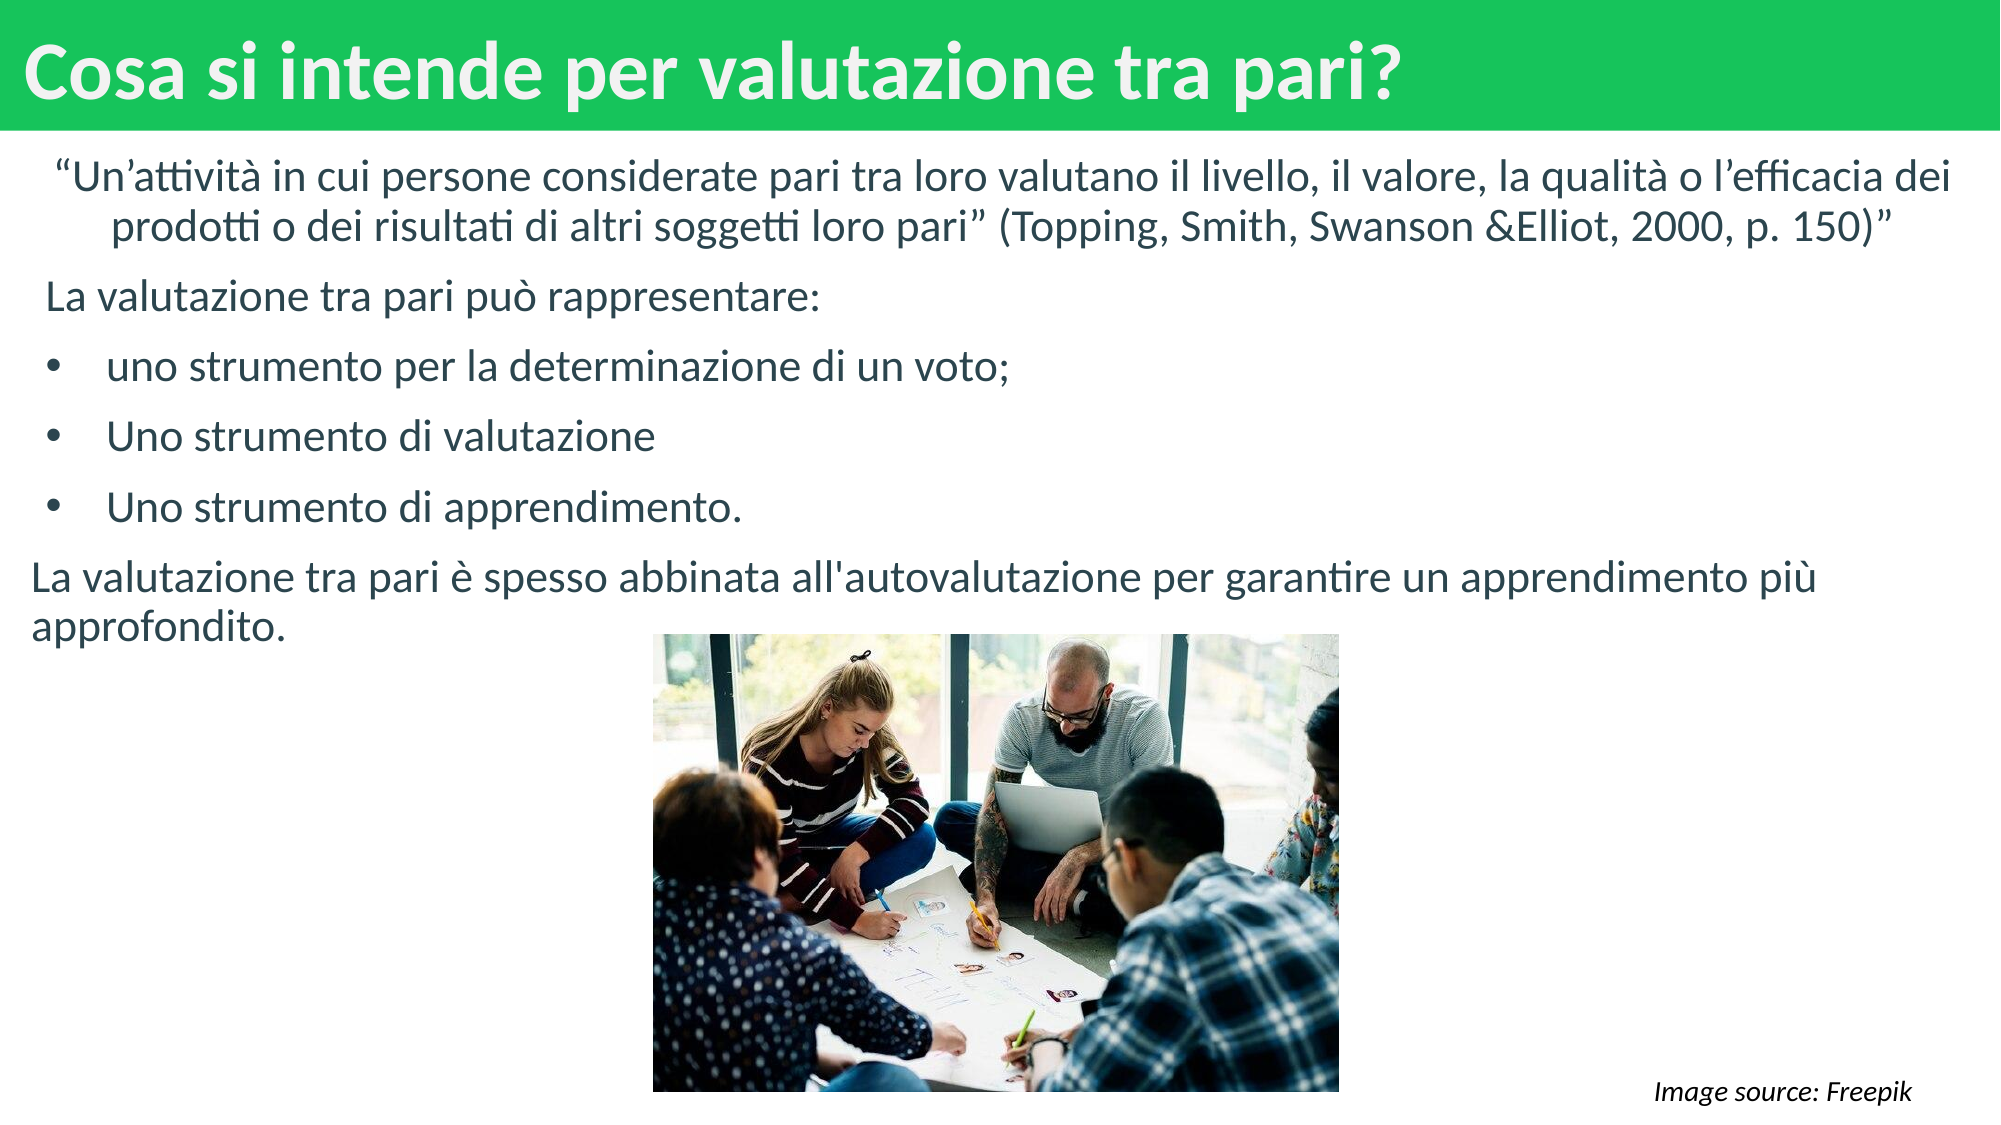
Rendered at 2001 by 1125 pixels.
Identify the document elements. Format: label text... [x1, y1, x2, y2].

text_box Image source: Freepik [1566, 1057, 2000, 1114]
picture [653, 634, 1339, 1093]
list “Un’attività in cui persone considerate pari tra loro valutano il livello, il valore, la qualità o l’efficacia dei prodotti o dei risultati di altri soggetti loro pari” (Topping, Smith, Swanson &Elliot, 2000, p. 150)” La valutazione tra pari può rappresentare: uno strumento per la determinazione di un voto; Uno strumento di valutazione Uno strumento di apprendimento. La valutazione tra pari è spesso abbinata all'autovalutazione per garantire un apprendimento più approfondito. [16, 144, 1976, 1108]
title Cosa si intende per valutazione tra pari? [16, 13, 1976, 131]
